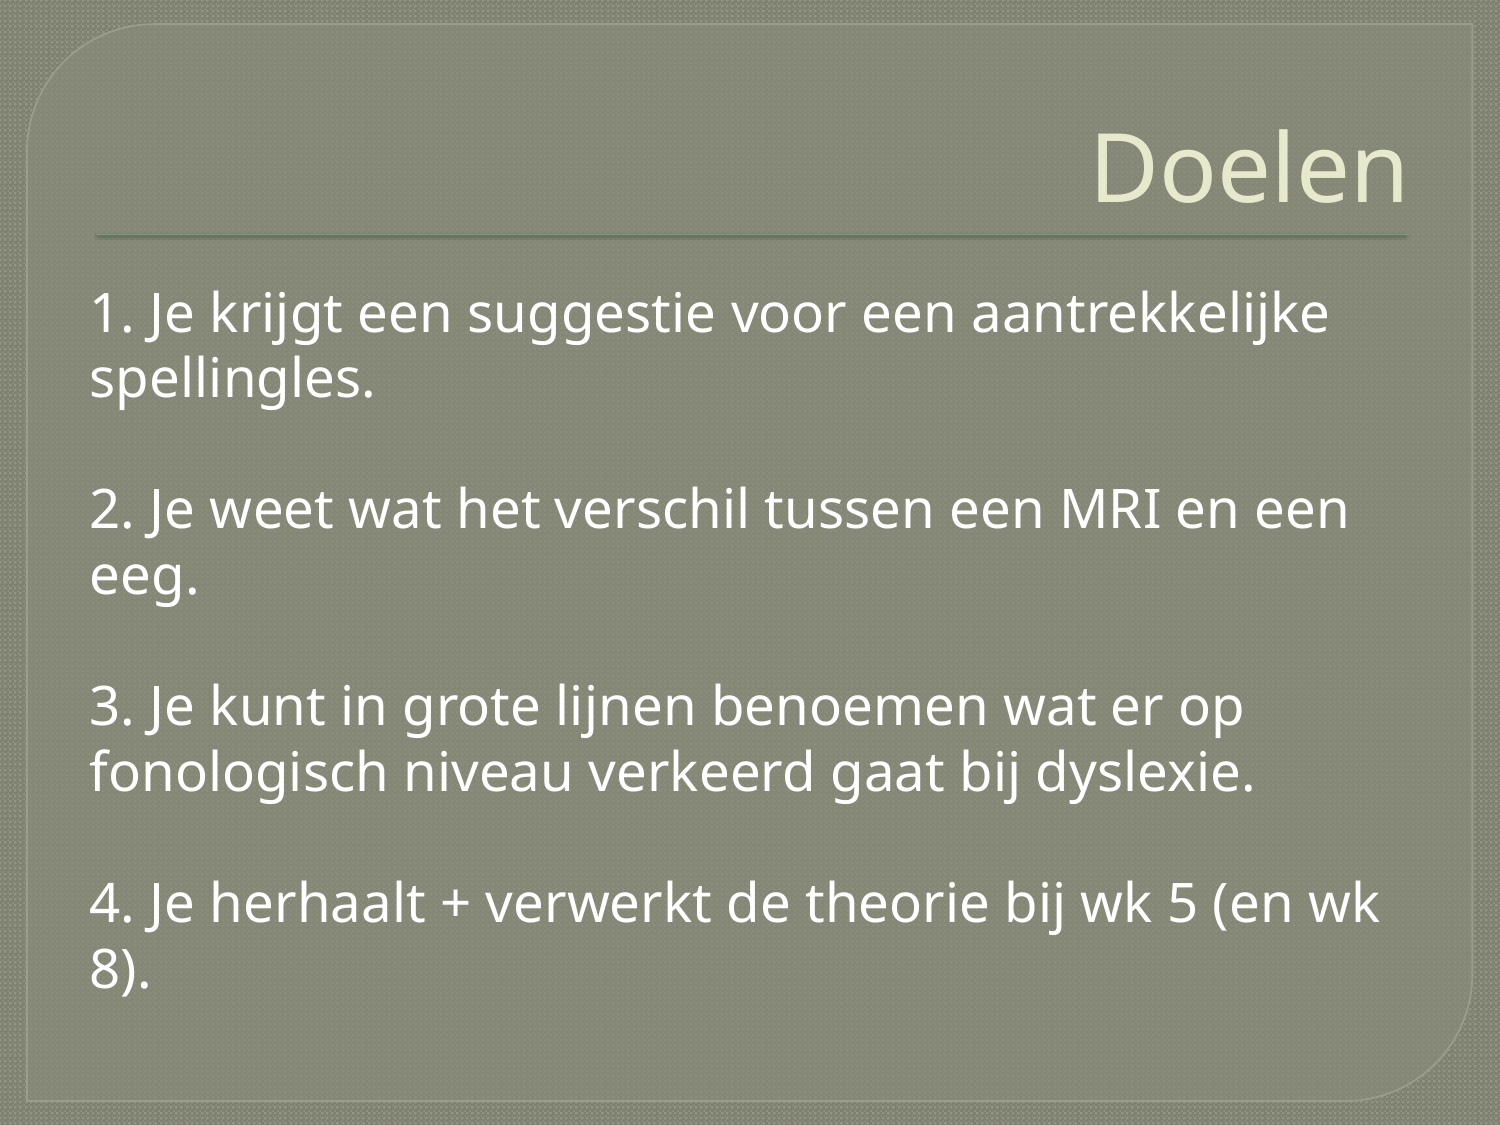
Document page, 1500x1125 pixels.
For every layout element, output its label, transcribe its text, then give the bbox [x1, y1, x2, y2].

list 1. Je krijgt een suggestie voor een aantrekkelijke spellingles. 2. Je weet wat het verschil tussen een MRI en een eeg. 3. Je kunt in grote lijnen benoemen wat er op fonologisch niveau verkeerd gaat bij dyslexie. 4. Je herhaalt + verwerkt de theorie bij wk 5 (en wk 8). [75, 270, 1425, 1013]
title Doelen [75, 41, 1425, 230]
